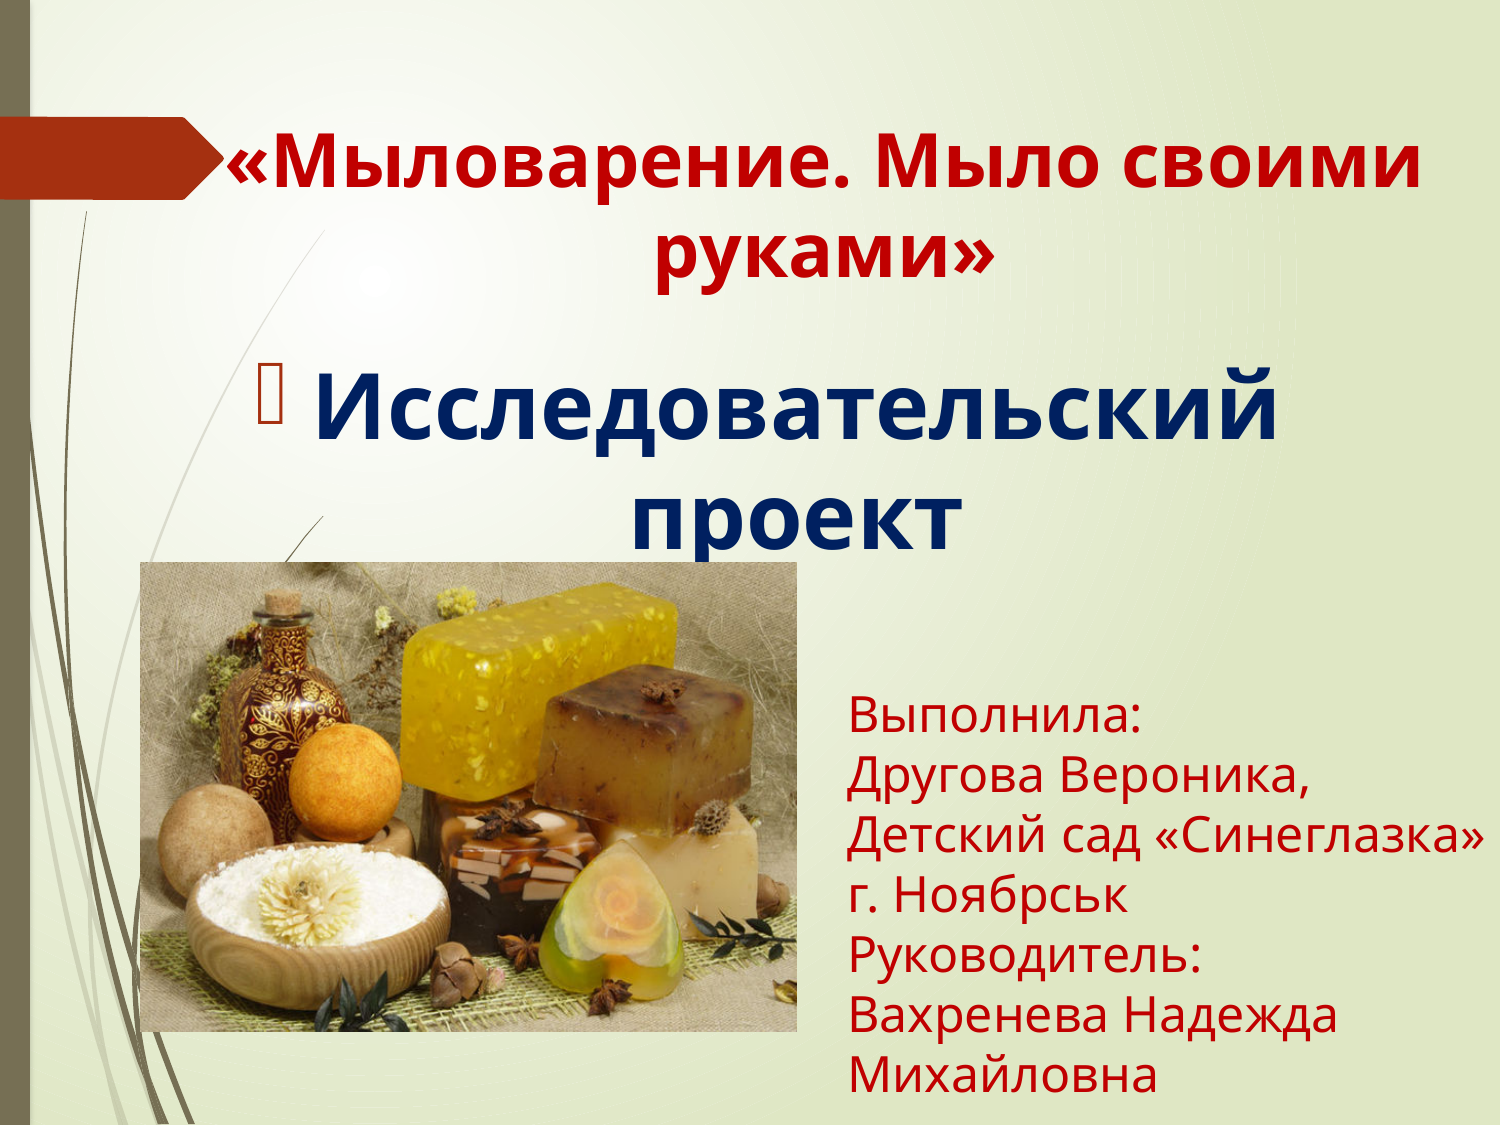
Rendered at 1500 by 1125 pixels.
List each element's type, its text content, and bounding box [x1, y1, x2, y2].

title «Мыловарение. Мыло своими руками» [150, 105, 1500, 399]
picture [140, 562, 798, 1032]
text_box Выполнила: Другова Вероника, Детский сад «Синеглазка» г. Ноябрськ Руководитель: Вахренева Надежда Михайловна [832, 674, 1500, 1125]
list Исследовательский проект [93, 339, 1444, 683]
